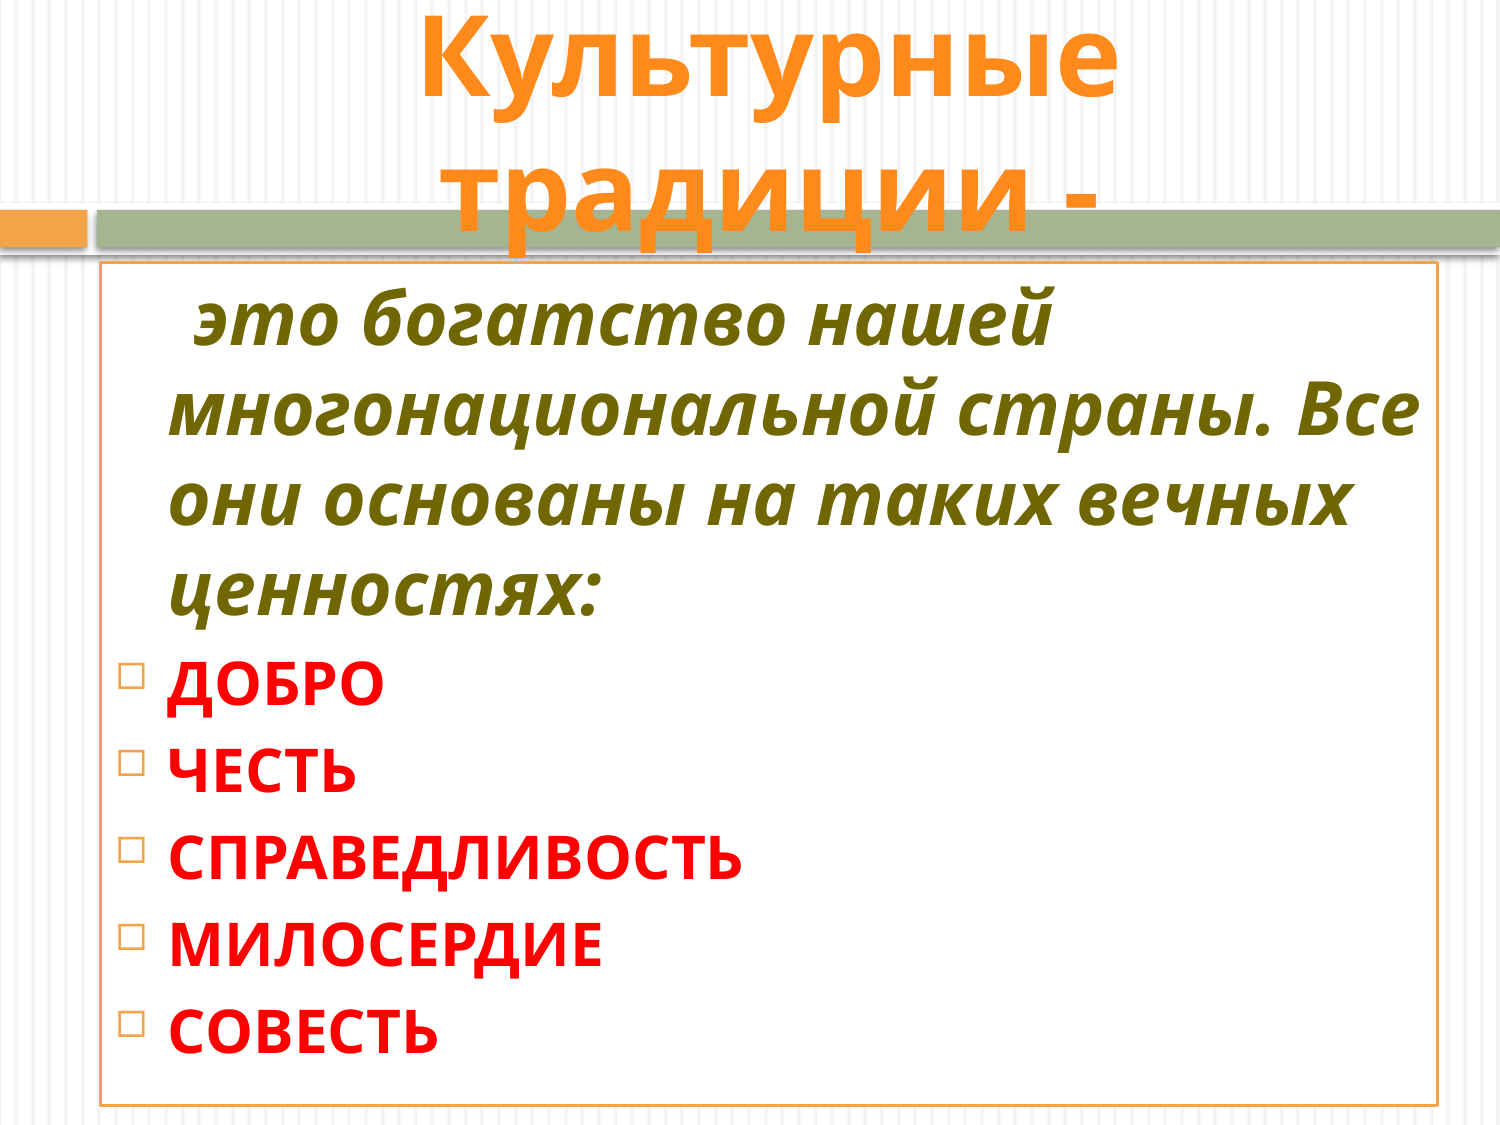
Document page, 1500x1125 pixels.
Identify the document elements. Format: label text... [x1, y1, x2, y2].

title Культурные традиции - [100, 37, 1438, 200]
list это богатство нашей многонациональной страны. Все они основаны на таких вечных ценностях: ДОБРО ЧЕСТЬ СПРАВЕДЛИВОСТЬ МИЛОСЕРДИЕ СОВЕСТЬ [99, 261, 1439, 1107]
